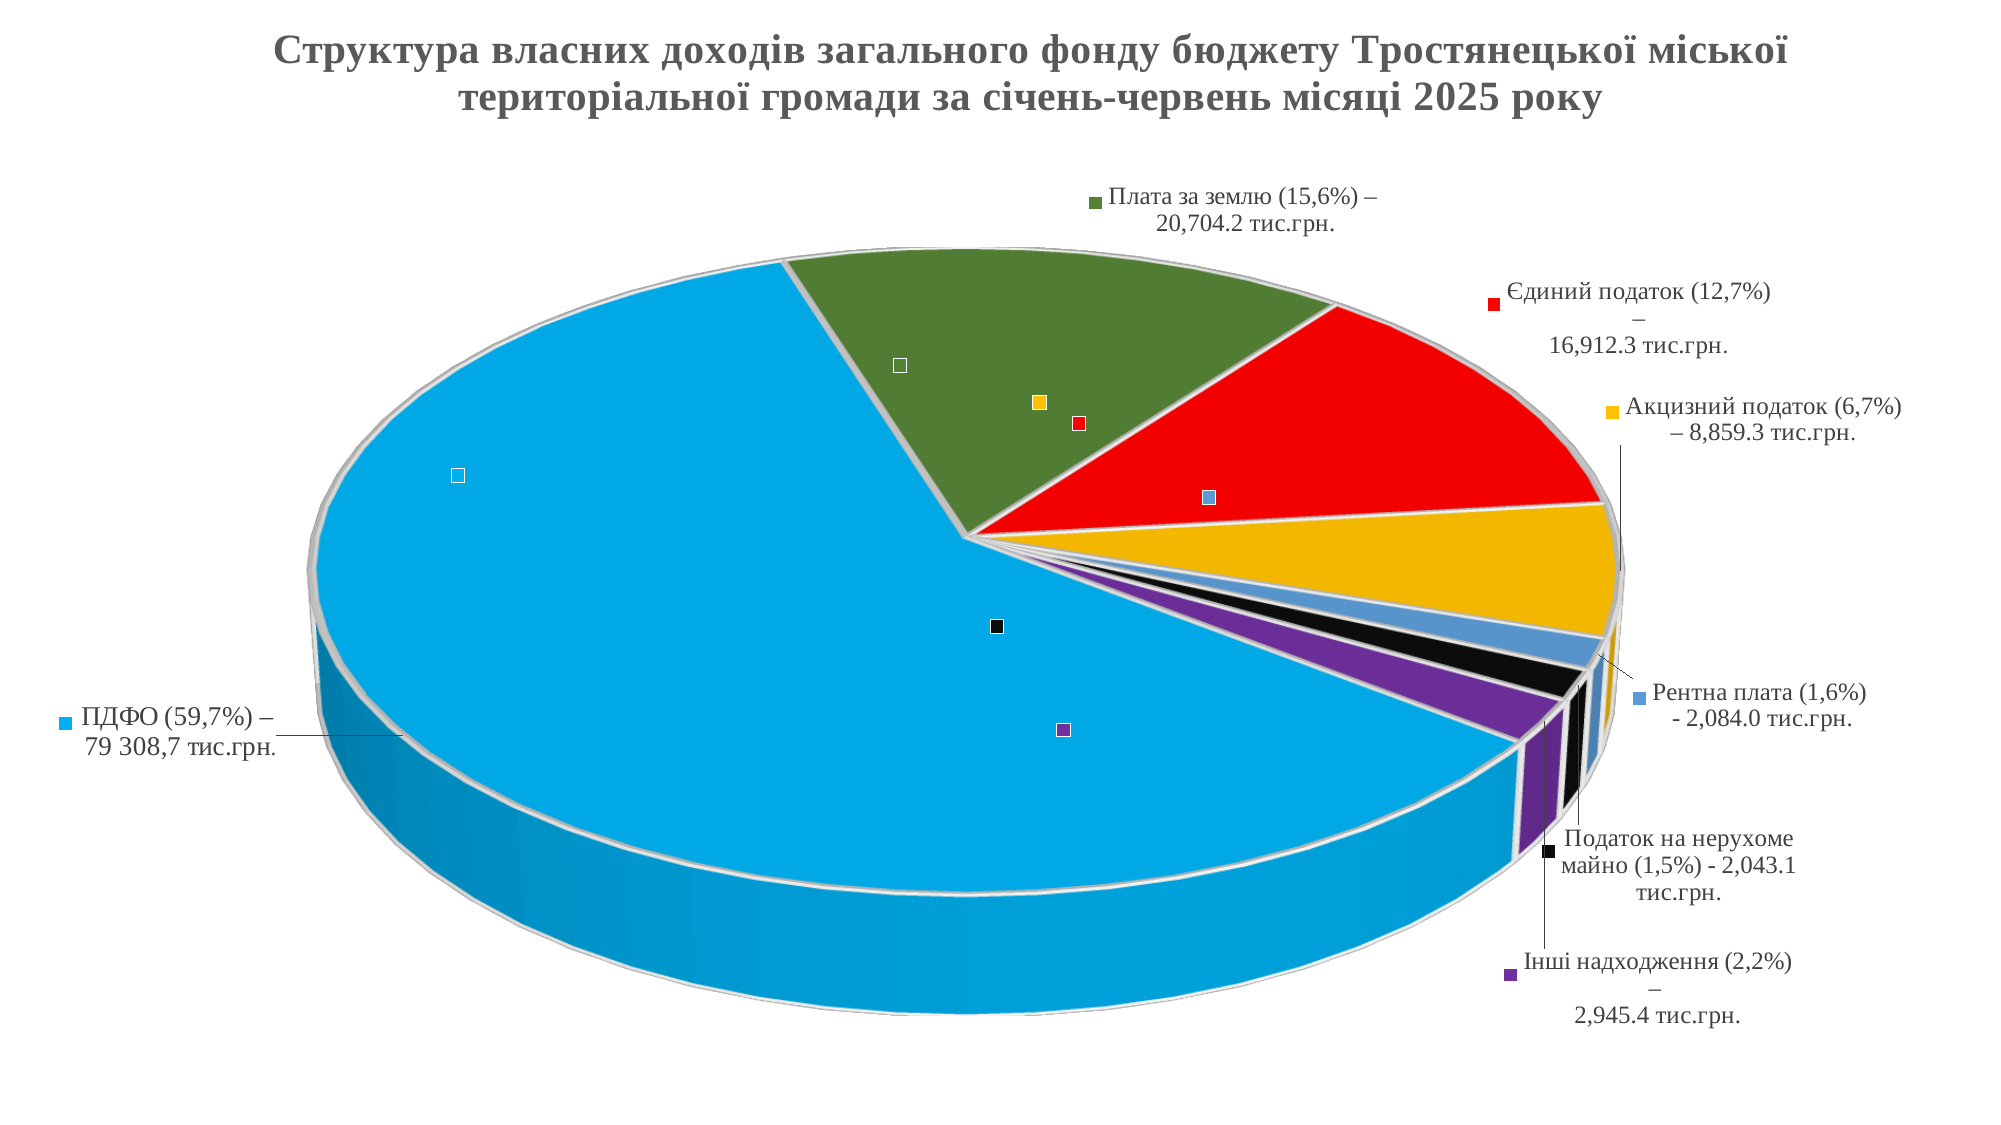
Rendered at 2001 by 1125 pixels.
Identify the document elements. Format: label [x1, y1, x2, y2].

chart [0, 0, 1962, 1125]
